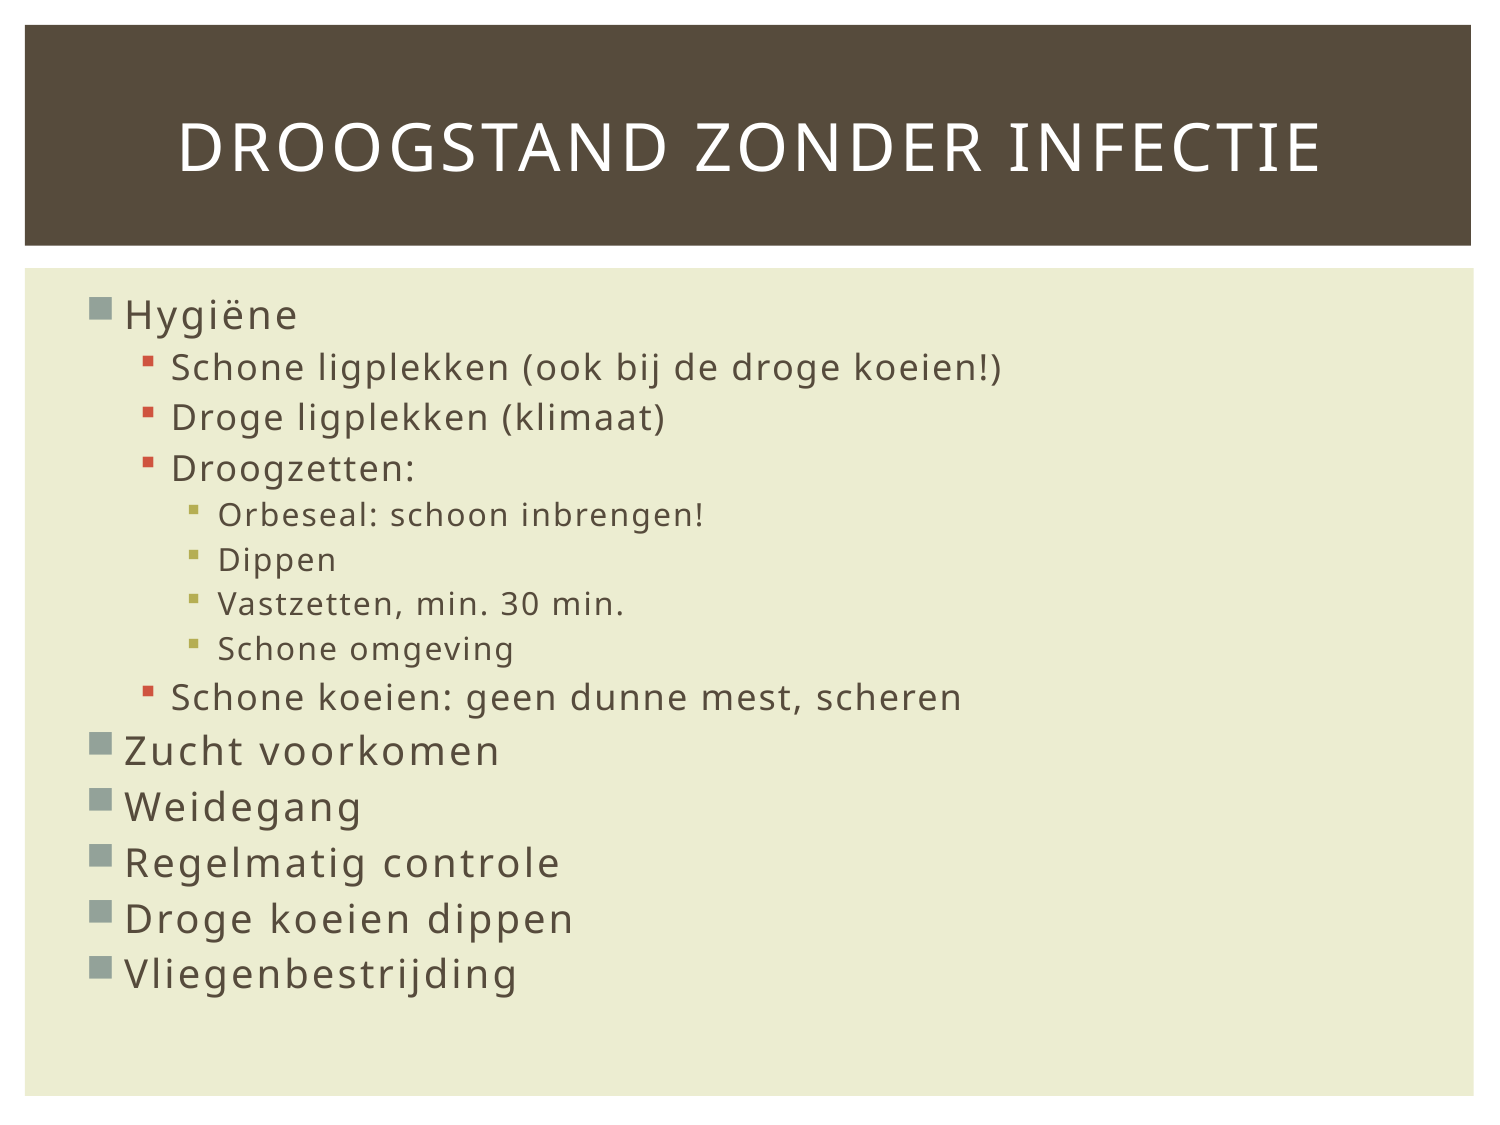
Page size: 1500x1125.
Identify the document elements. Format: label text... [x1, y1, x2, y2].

title Droogstand zonder infectie [62, 58, 1438, 232]
list Hygiëne Schone ligplekken (ook bij de droge koeien!) Droge ligplekken (klimaat) Droogzetten: Orbeseal: schoon inbrengen! Dippen Vastzetten, min. 30 min. Schone omgeving Schone koeien: geen dunne mest, scheren Zucht voorkomen Weidegang Regelmatig controle Droge koeien dippen Vliegenbestrijding [62, 281, 1442, 1005]
